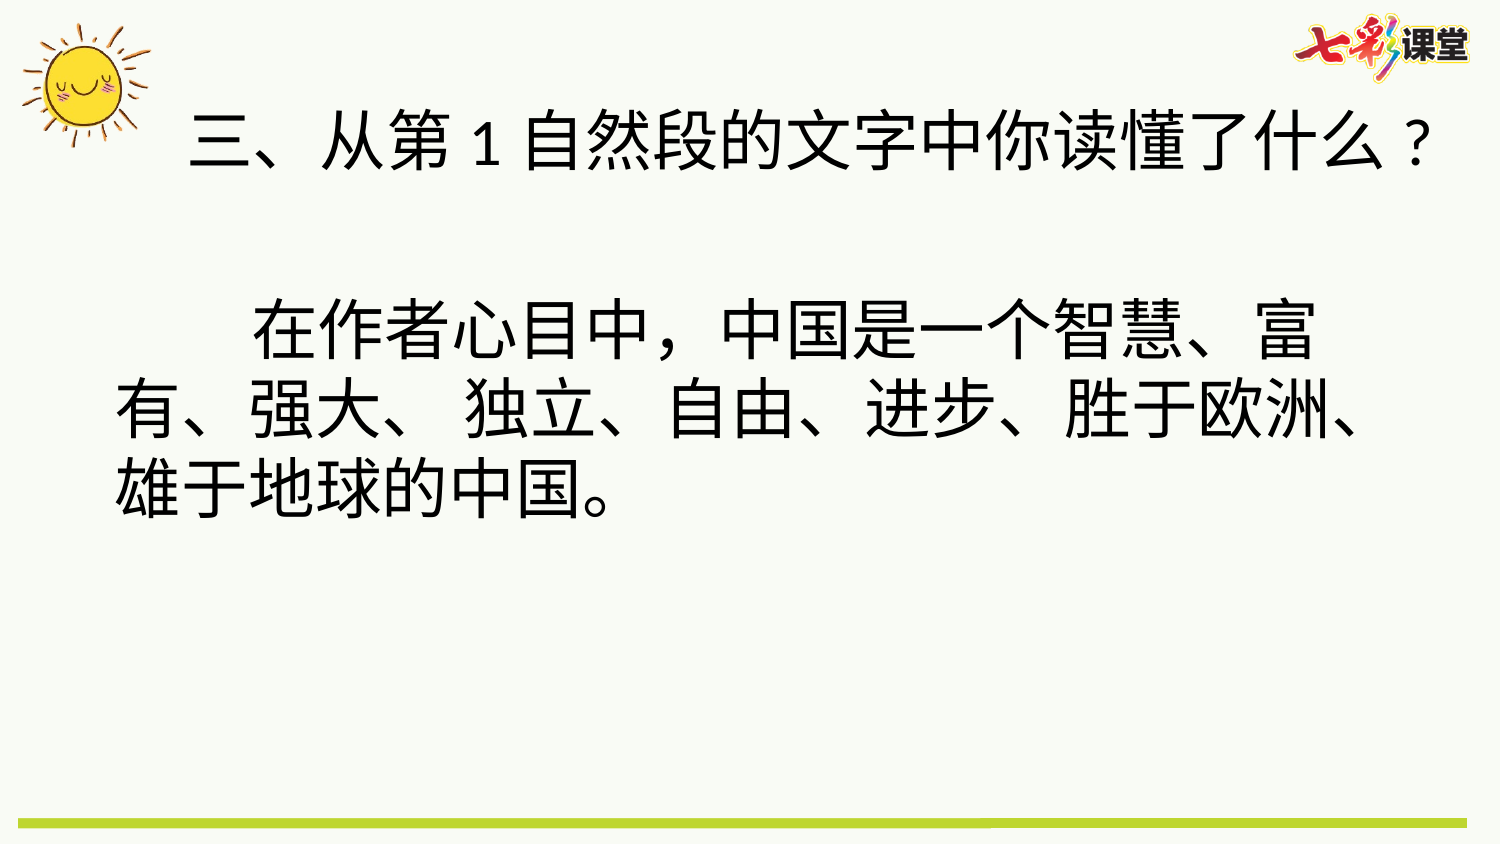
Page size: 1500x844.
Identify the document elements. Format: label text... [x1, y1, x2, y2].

text_box 三、从第1自然段的文字中你读懂了什么? [171, 91, 1410, 186]
picture [1291, 9, 1472, 87]
picture [18, 771, 1467, 844]
text_box 在作者心目中，中国是一个智慧、富有、强大、 独立、自由、进步、胜于欧洲、雄于地球的中国。 [100, 280, 1374, 535]
picture [0, 0, 173, 172]
